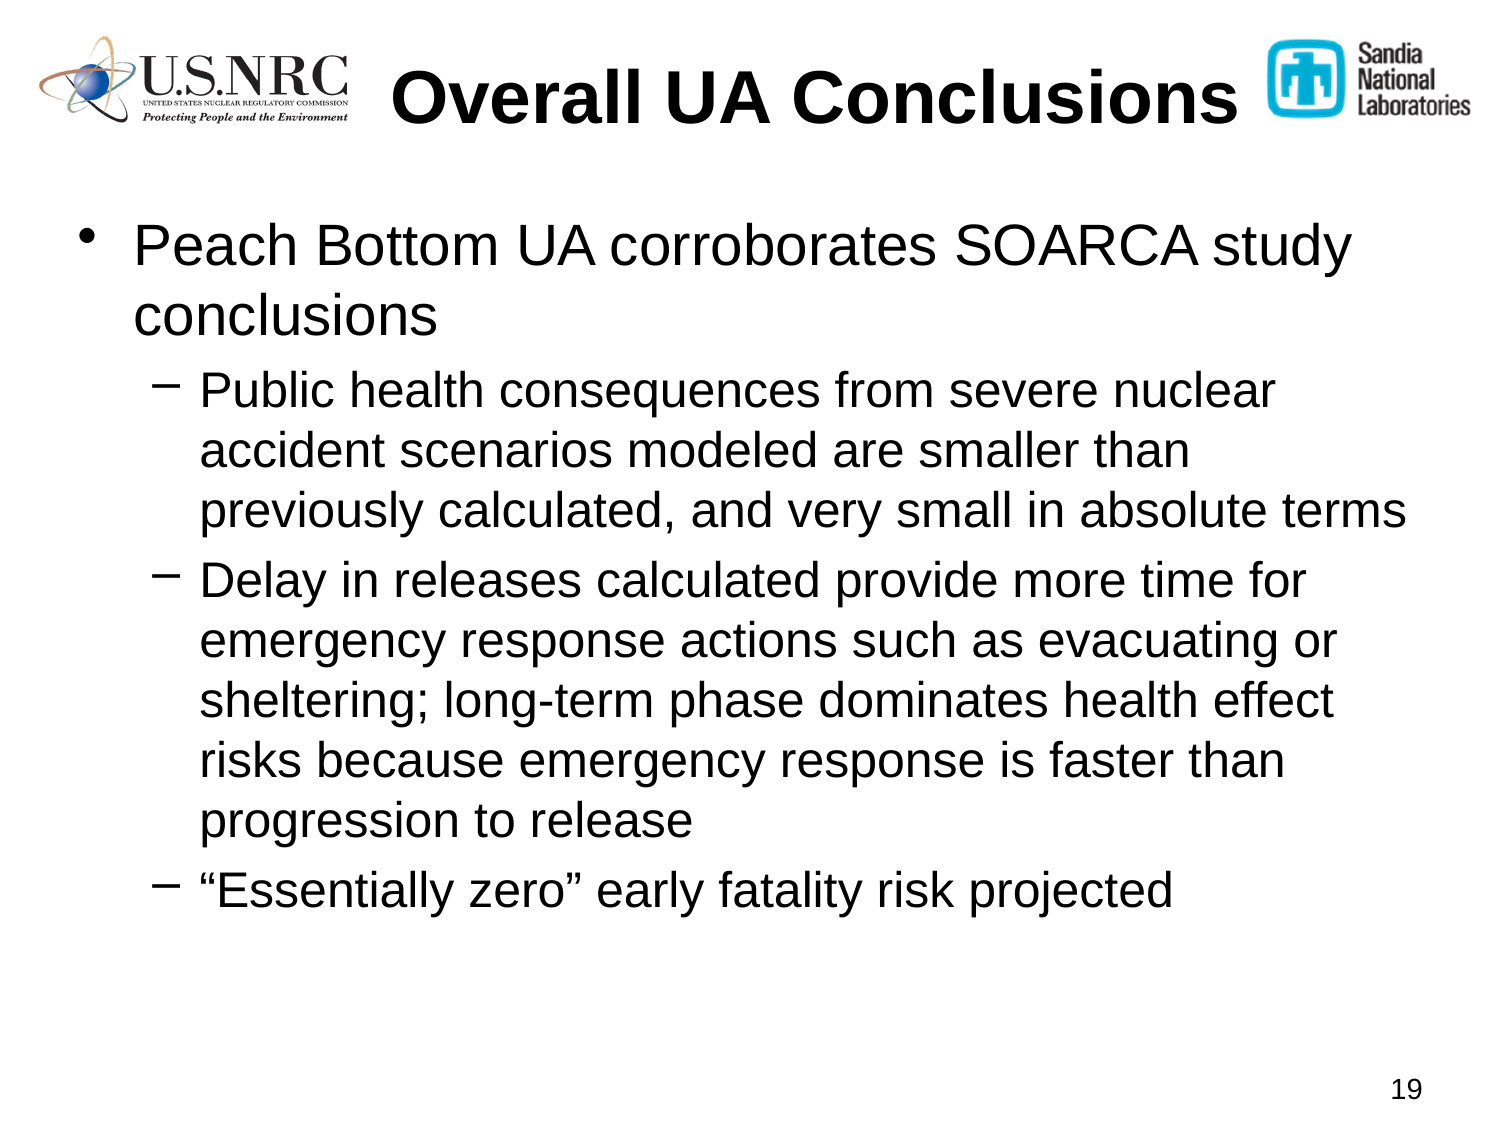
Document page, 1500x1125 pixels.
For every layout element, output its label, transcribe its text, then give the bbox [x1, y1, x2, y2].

picture [1276, 48, 1337, 110]
picture [37, 33, 350, 126]
picture [1262, 33, 1475, 126]
list Peach Bottom UA corroborates SOARCA study conclusions Public health consequences from severe nuclear accident scenarios modeled are smaller than previously calculated, and very small in absolute terms Delay in releases calculated provide more time for emergency response actions such as evacuating or sheltering; long-term phase dominates health effect risks because emergency response is faster than progression to release “Essentially zero” early fatality risk projected [62, 199, 1426, 1001]
title Overall UA Conclusions [374, 49, 1276, 138]
slide_number 19 [1353, 1062, 1461, 1113]
